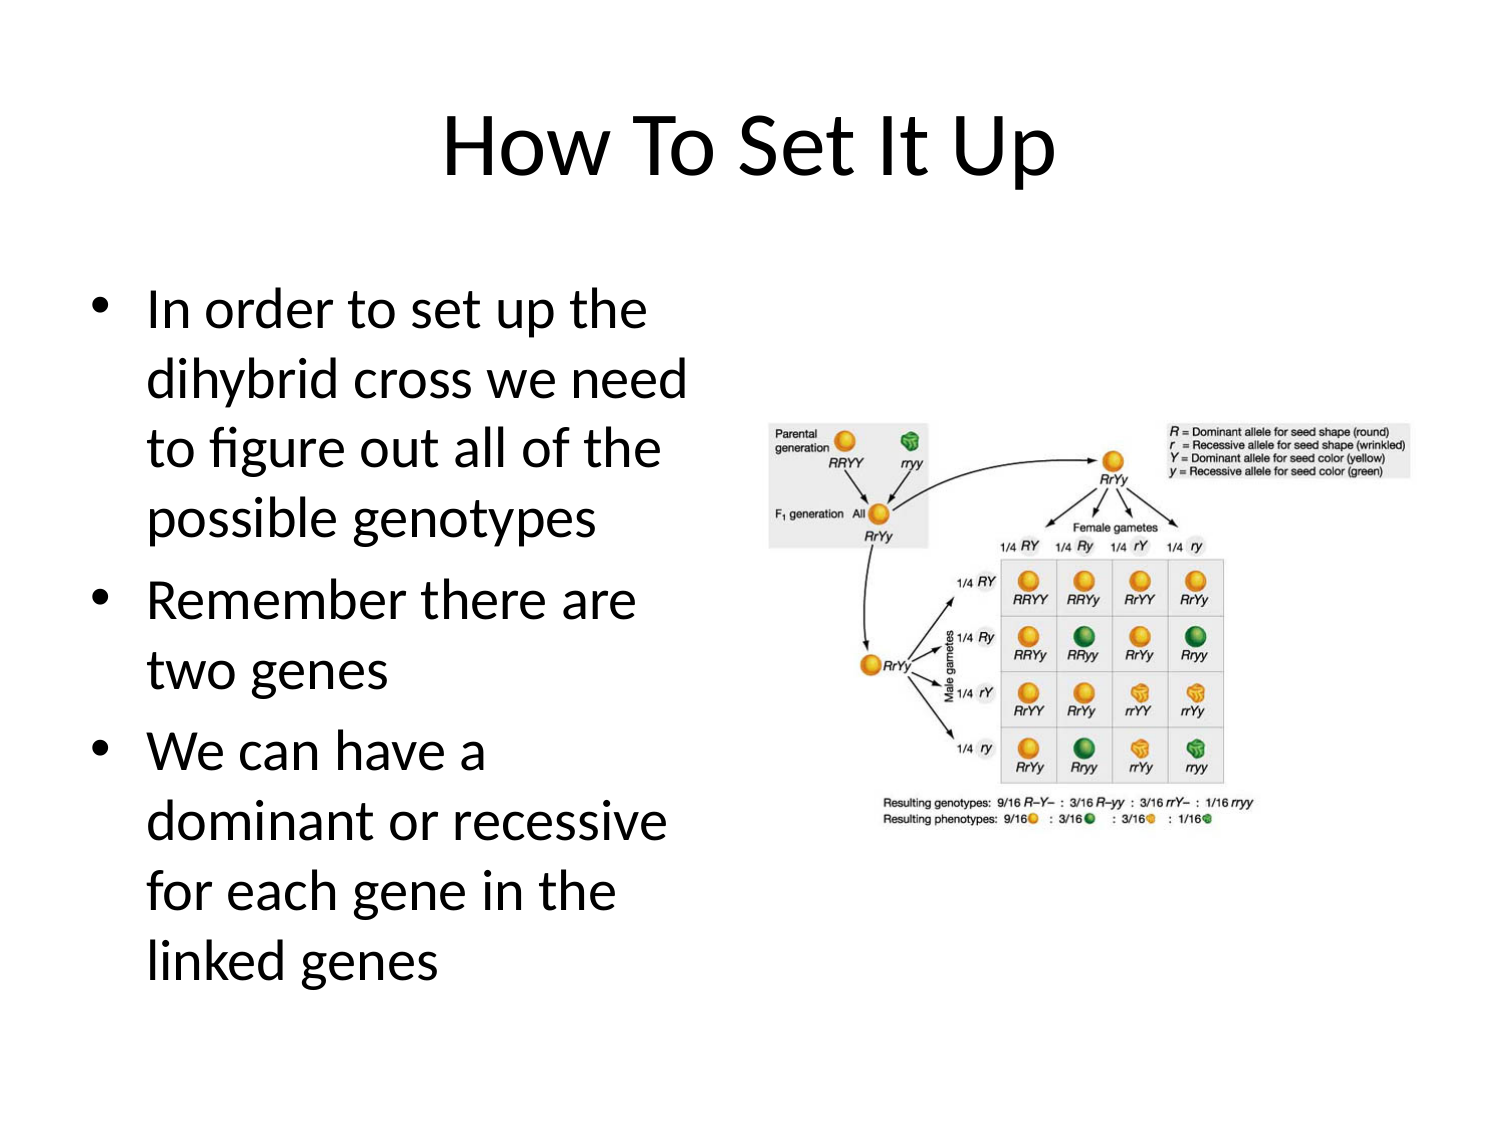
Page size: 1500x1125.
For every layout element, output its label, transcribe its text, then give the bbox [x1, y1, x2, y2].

picture [762, 412, 1418, 840]
list In order to set up the dihybrid cross we need to figure out all of the possible genotypes Remember there are two genes We can have a dominant or recessive for each gene in the linked genes [75, 262, 738, 1005]
title How To Set It Up [75, 45, 1425, 233]
